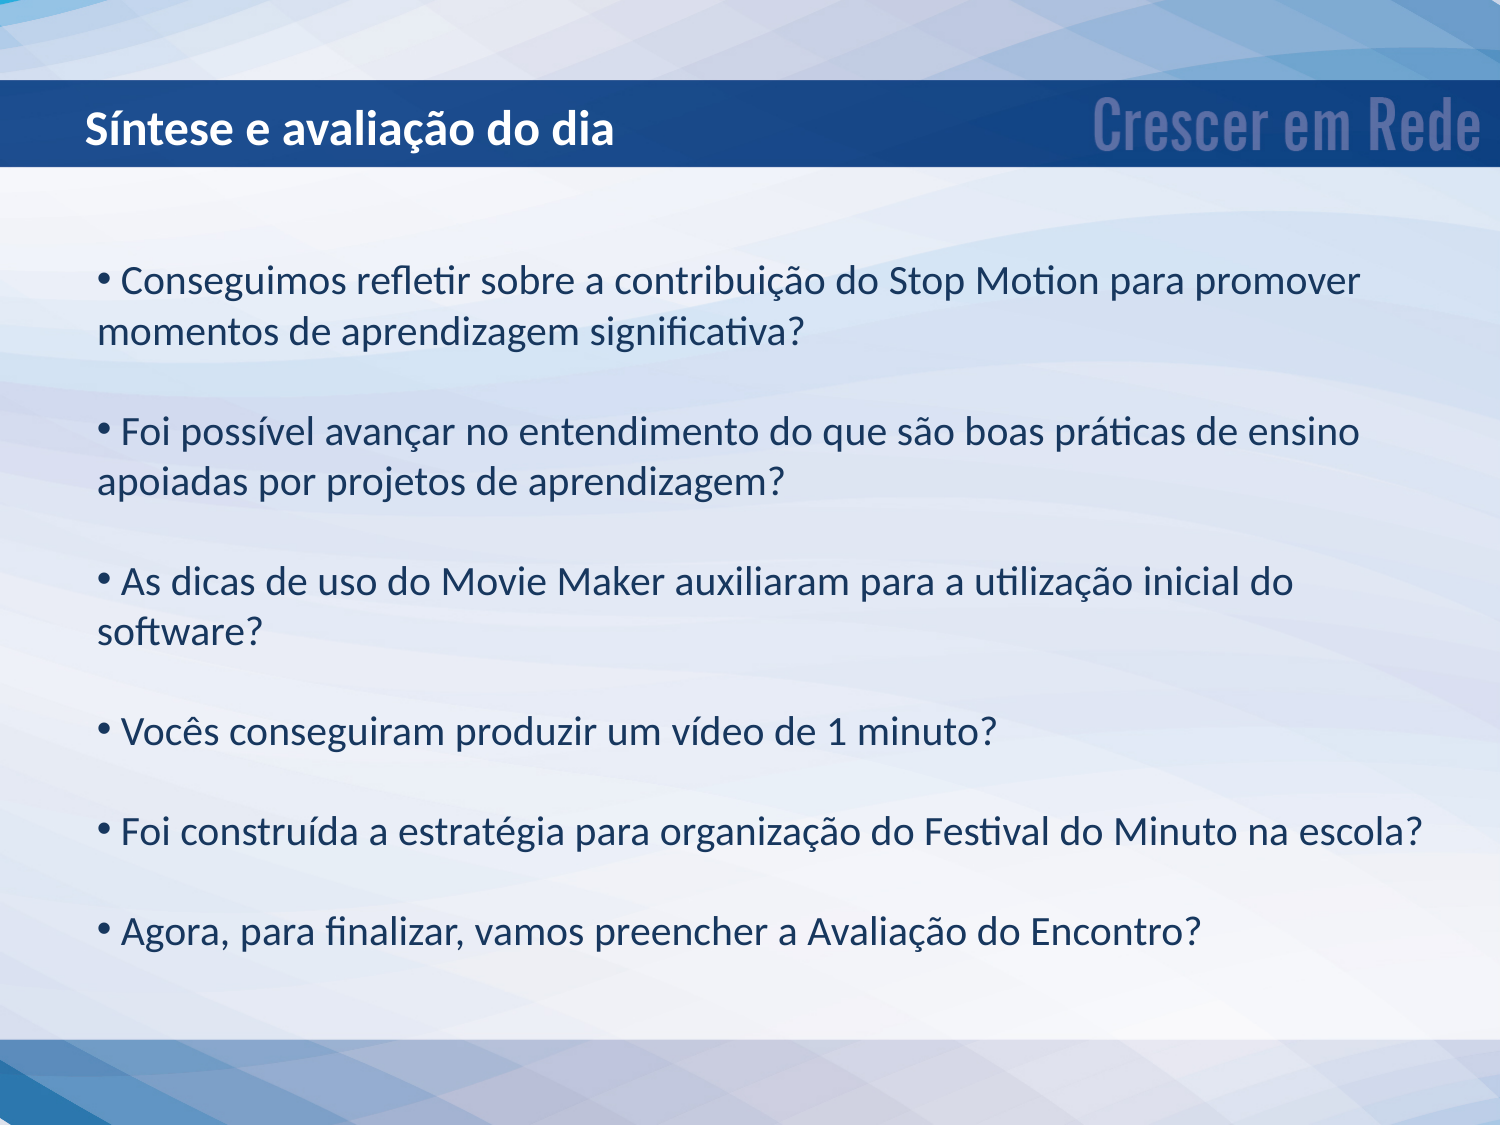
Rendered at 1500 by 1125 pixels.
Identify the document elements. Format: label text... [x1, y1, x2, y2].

text_box Conseguimos refletir sobre a contribuição do Stop Motion para promover momentos de aprendizagem significativa? Foi possível avançar no entendimento do que são boas práticas de ensino apoiadas por projetos de aprendizagem? As dicas de uso do Movie Maker auxiliaram para a utilização inicial do software? Vocês conseguiram produzir um vídeo de 1 minuto? Foi construída a estratégia para organização do Festival do Minuto na escola? Agora, para finalizar, vamos preencher a Avaliação do Encontro? [82, 246, 1442, 1062]
text_box Síntese e avaliação do dia [70, 88, 1430, 163]
picture [0, 0, 1500, 1125]
